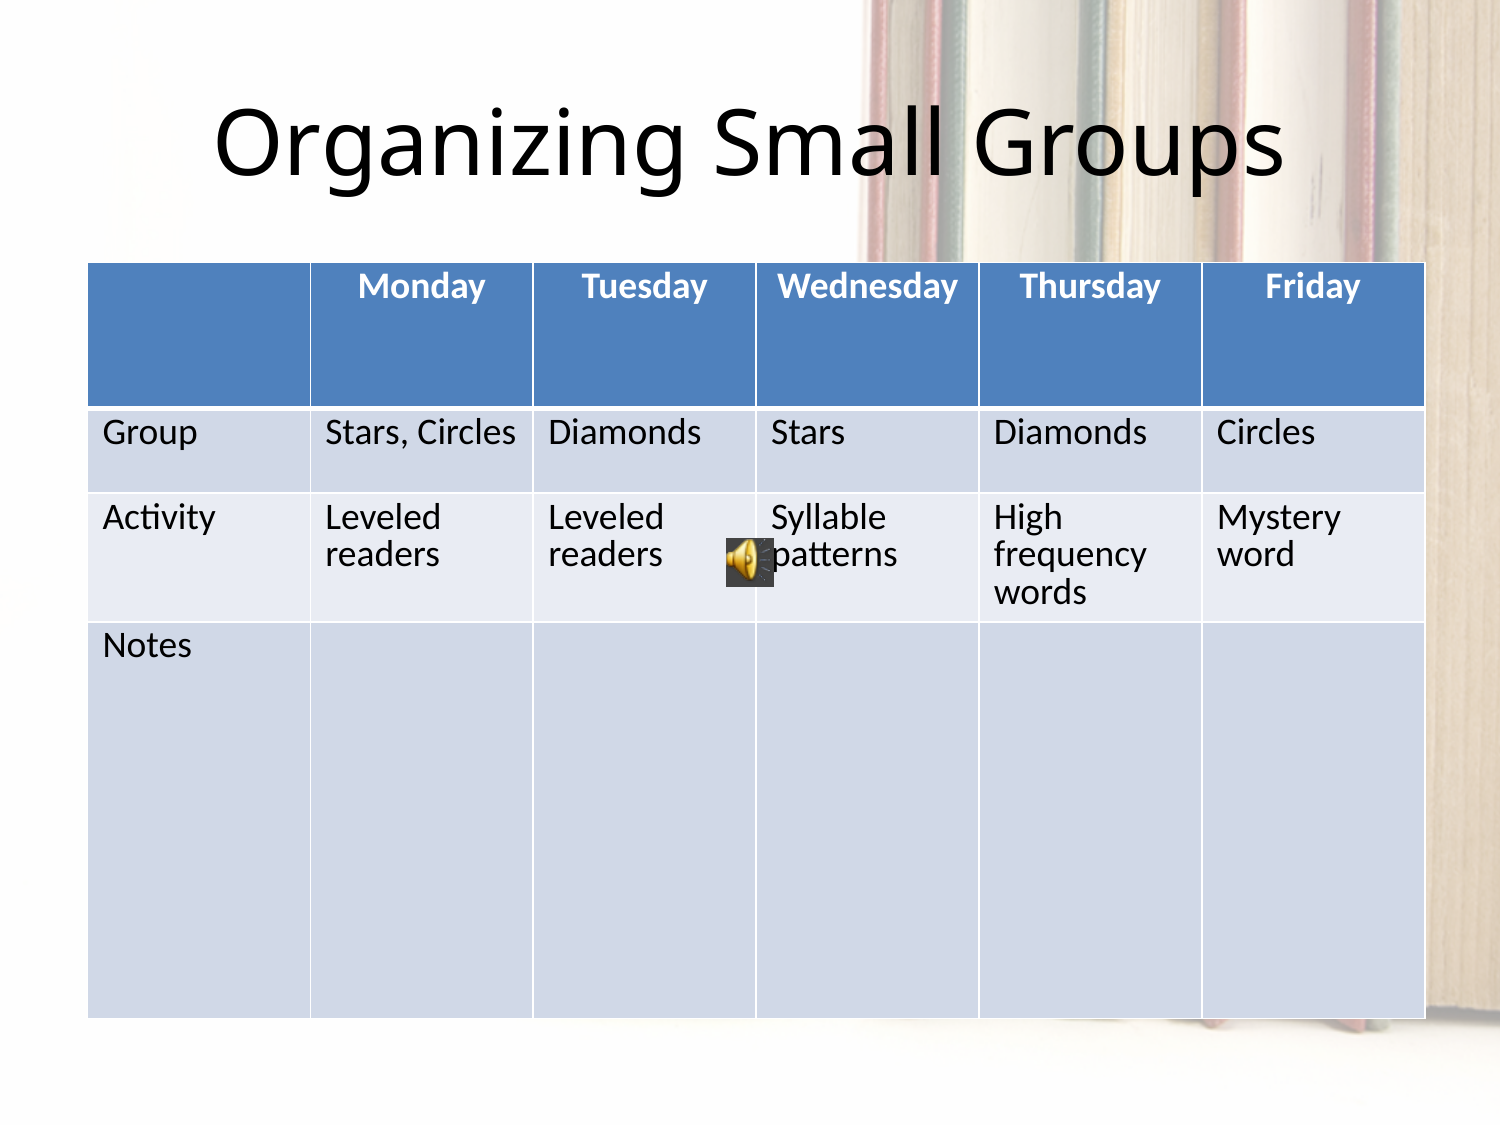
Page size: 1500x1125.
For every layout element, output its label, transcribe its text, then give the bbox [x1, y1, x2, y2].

table_cell High frequency words [980, 494, 1201, 621]
table_cell Stars, Circles [311, 411, 532, 492]
picture [724, 537, 776, 588]
table_cell Leveled readers [311, 494, 532, 621]
table_cell Diamonds [534, 411, 755, 492]
table_header Tuesday [534, 263, 755, 406]
table_cell Stars [757, 411, 978, 492]
table_cell [1203, 623, 1424, 1018]
table_cell Diamonds [980, 411, 1201, 492]
table_cell Activity [88, 494, 310, 621]
table_cell Leveled readers [534, 494, 755, 621]
table_cell Syllable patterns [757, 494, 978, 621]
table_cell Circles [1203, 411, 1424, 492]
table_header Wednesday [757, 263, 978, 406]
table_cell Mystery word [1203, 494, 1424, 621]
title Organizing Small Groups [74, 44, 1426, 233]
table_header Monday [311, 263, 532, 406]
table_cell [980, 623, 1201, 1018]
table_cell Notes [88, 623, 310, 1018]
table_header Friday [1203, 263, 1424, 406]
table_header [88, 263, 310, 406]
table_cell Group [88, 411, 310, 492]
table_cell [534, 623, 755, 1018]
table_header Thursday [980, 263, 1201, 406]
table_cell [311, 623, 532, 1018]
table_cell [757, 623, 978, 1018]
